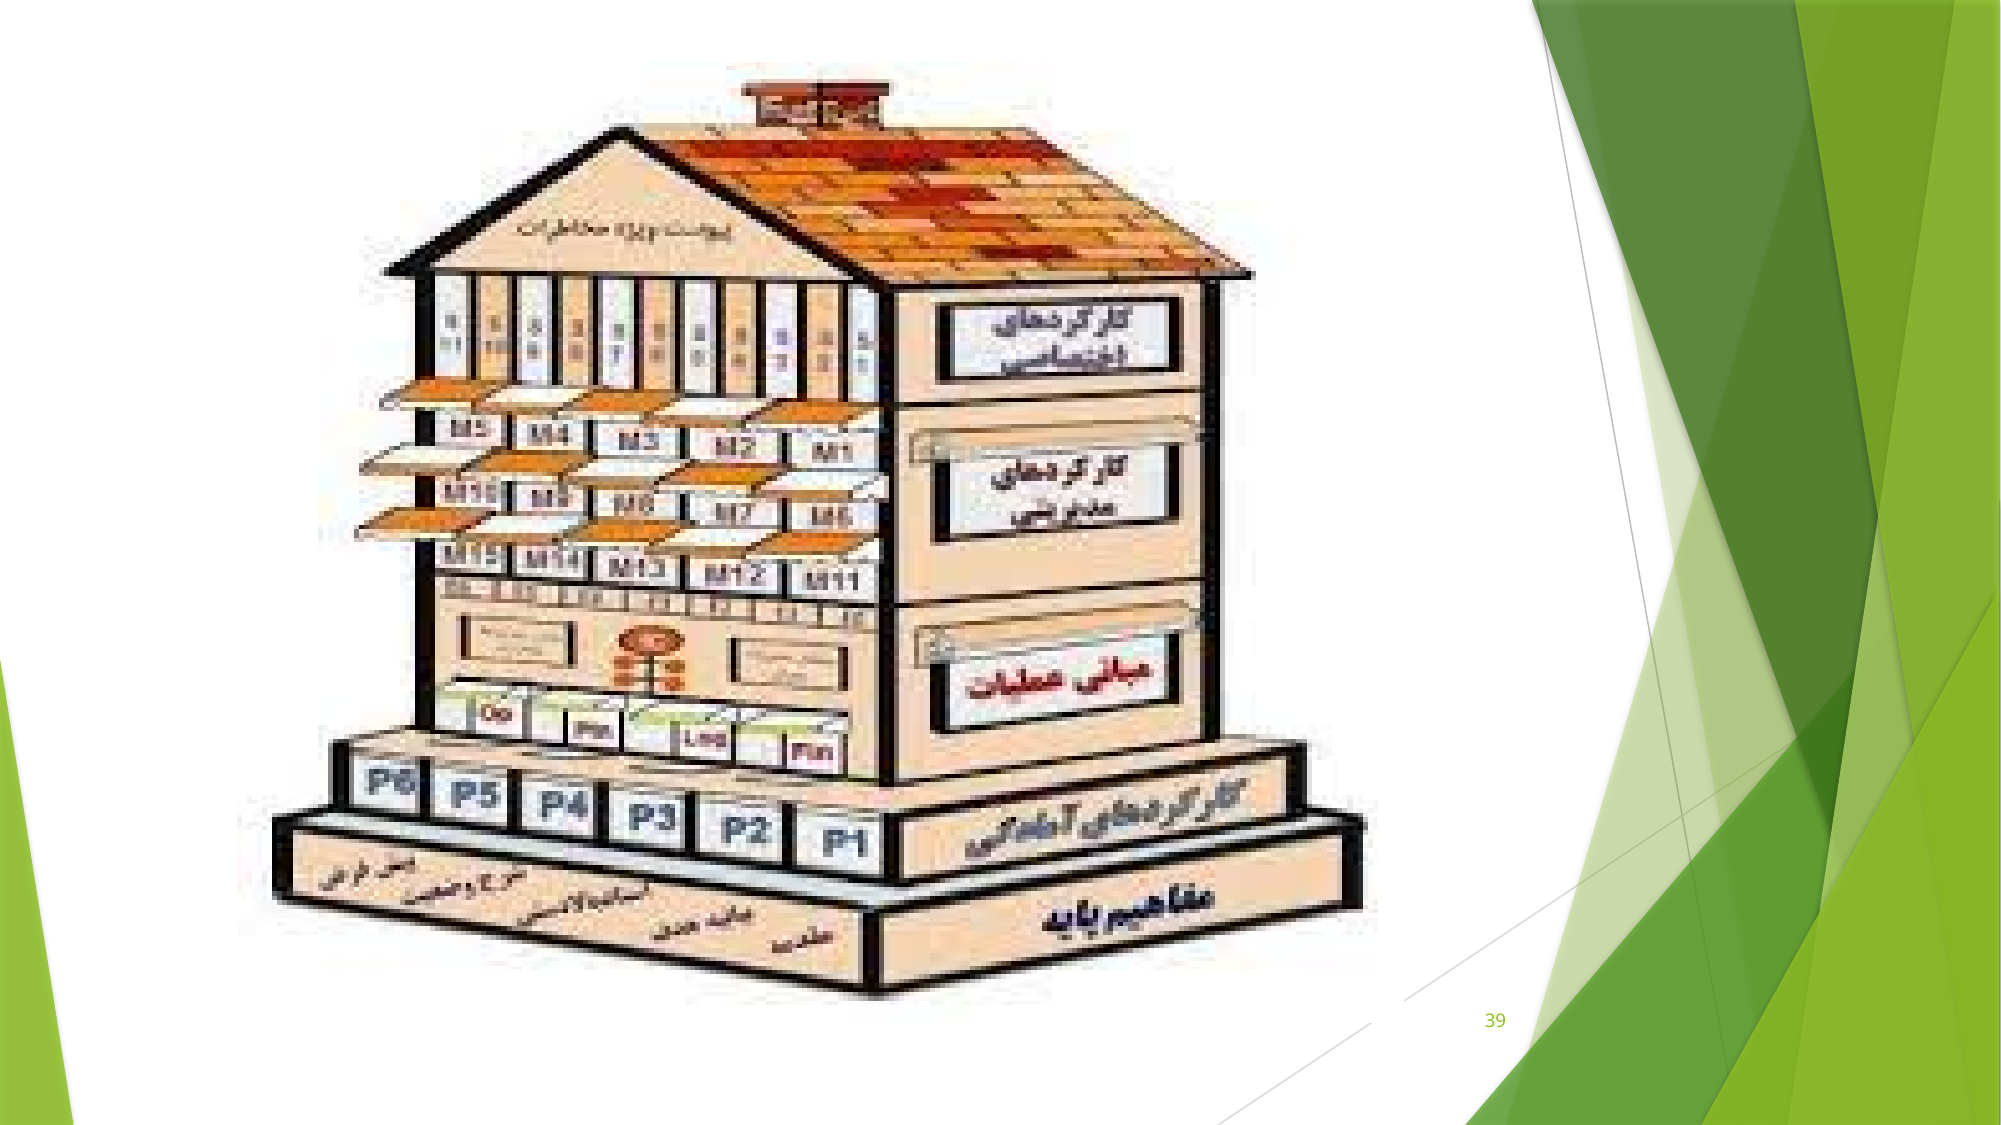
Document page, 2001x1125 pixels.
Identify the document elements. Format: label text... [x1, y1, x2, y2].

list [237, 61, 1405, 1023]
slide_number 39 [1409, 991, 1522, 1051]
